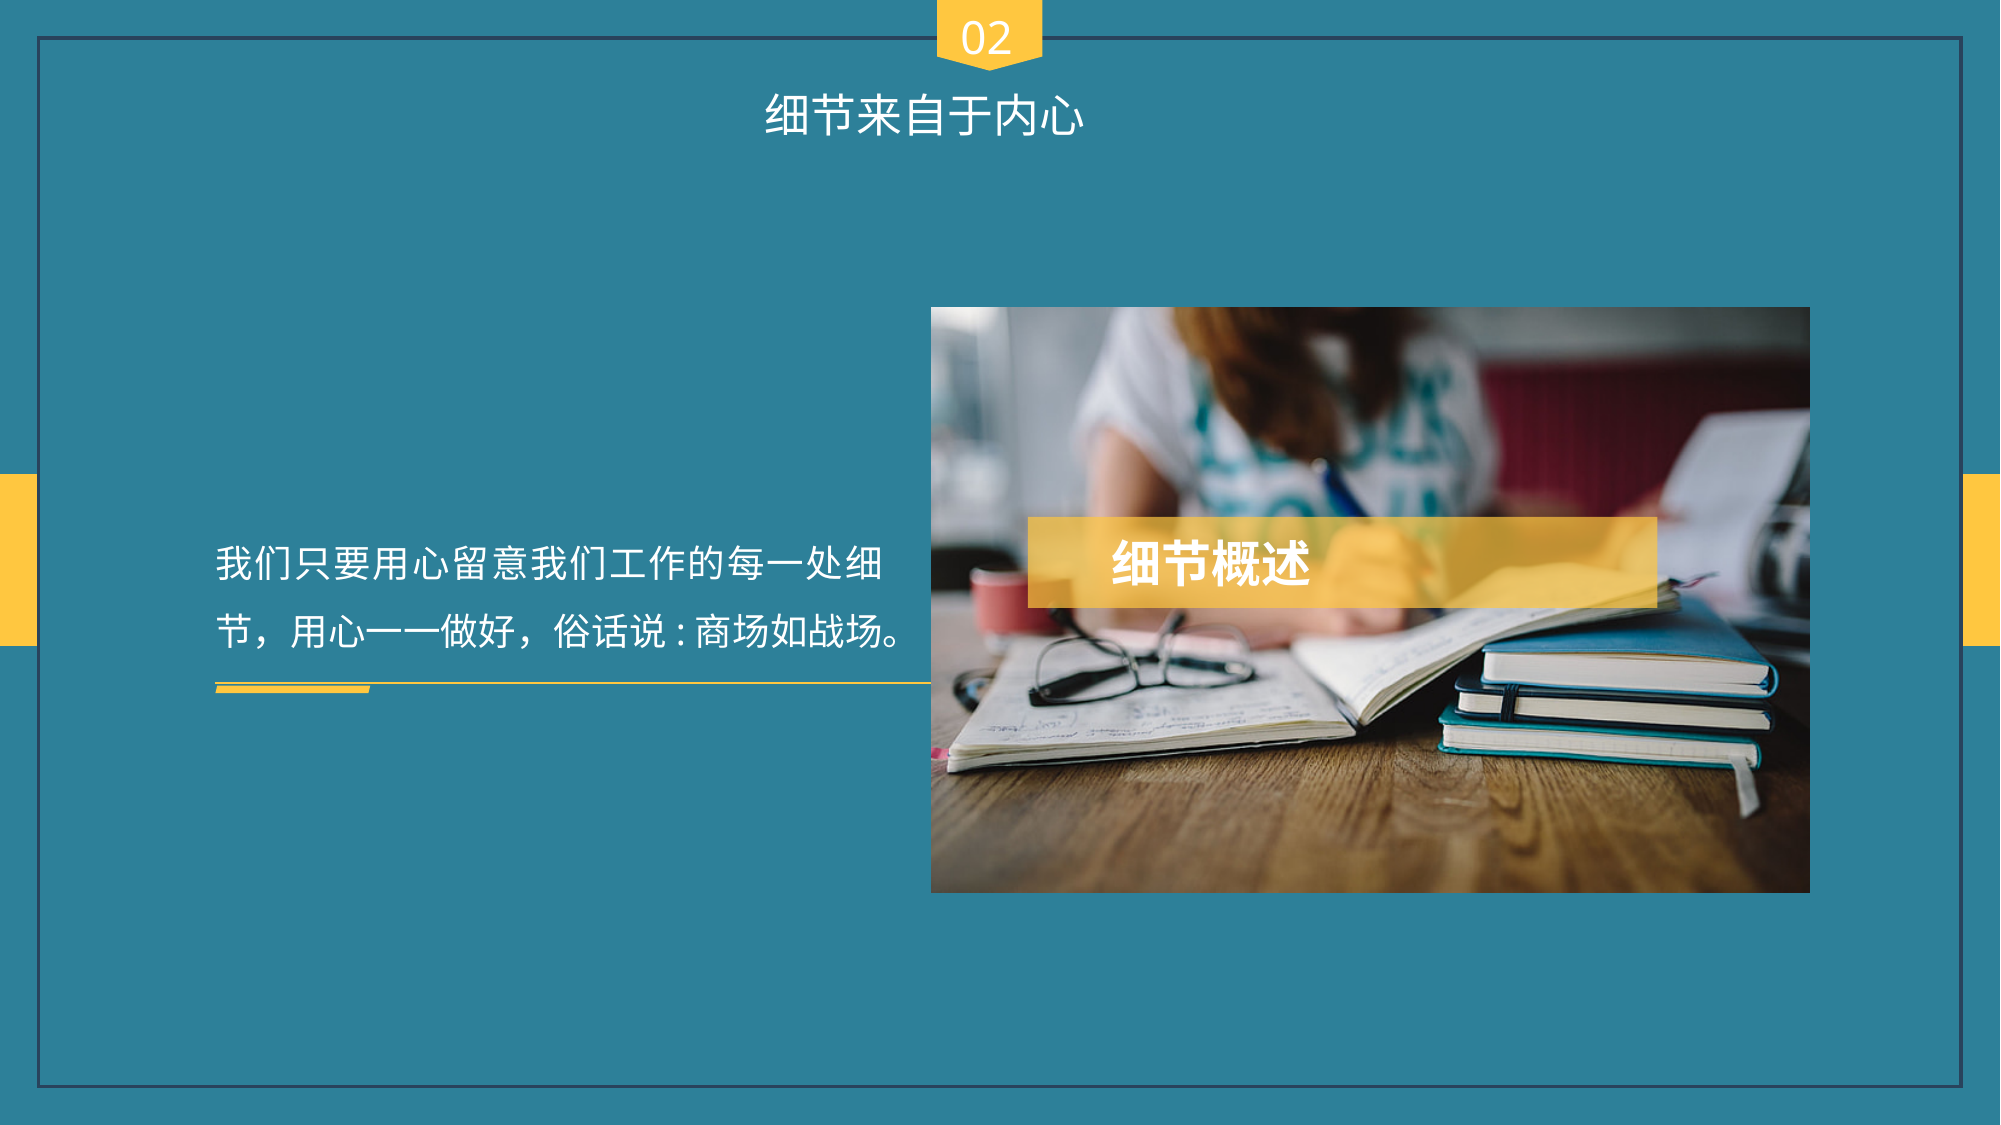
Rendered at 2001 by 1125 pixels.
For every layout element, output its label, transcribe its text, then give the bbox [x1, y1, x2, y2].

text_box 我们只要用心留意我们工作的每一处细节，用心一一做好，俗话说:商场如战场。 [200, 510, 898, 661]
picture [931, 307, 1810, 893]
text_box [937, 0, 1058, 72]
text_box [215, 682, 931, 694]
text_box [1027, 516, 1658, 608]
text_box 细节来自于内心 [749, 79, 1253, 150]
